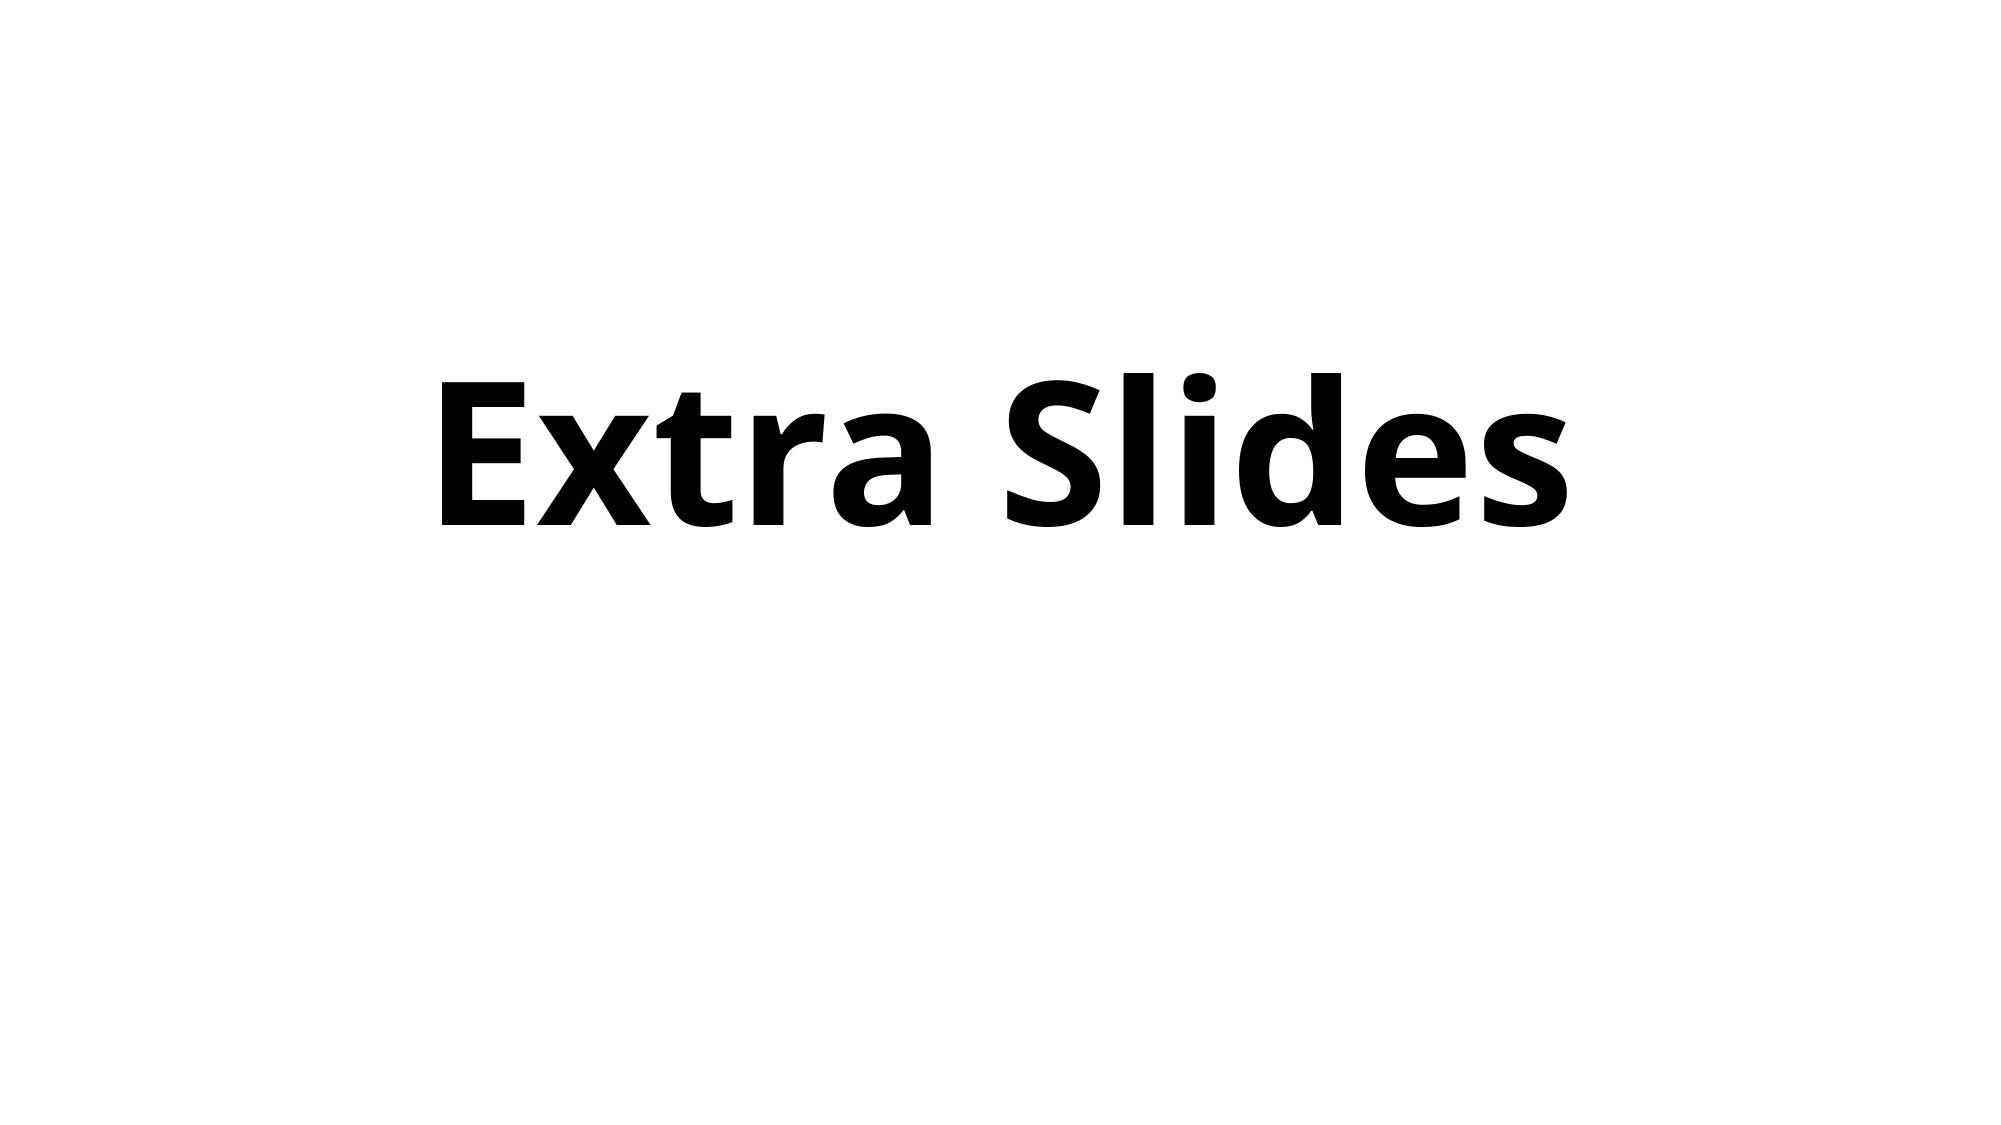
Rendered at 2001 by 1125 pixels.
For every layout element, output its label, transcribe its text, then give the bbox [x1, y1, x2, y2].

title Extra Slides [249, 184, 1750, 576]
